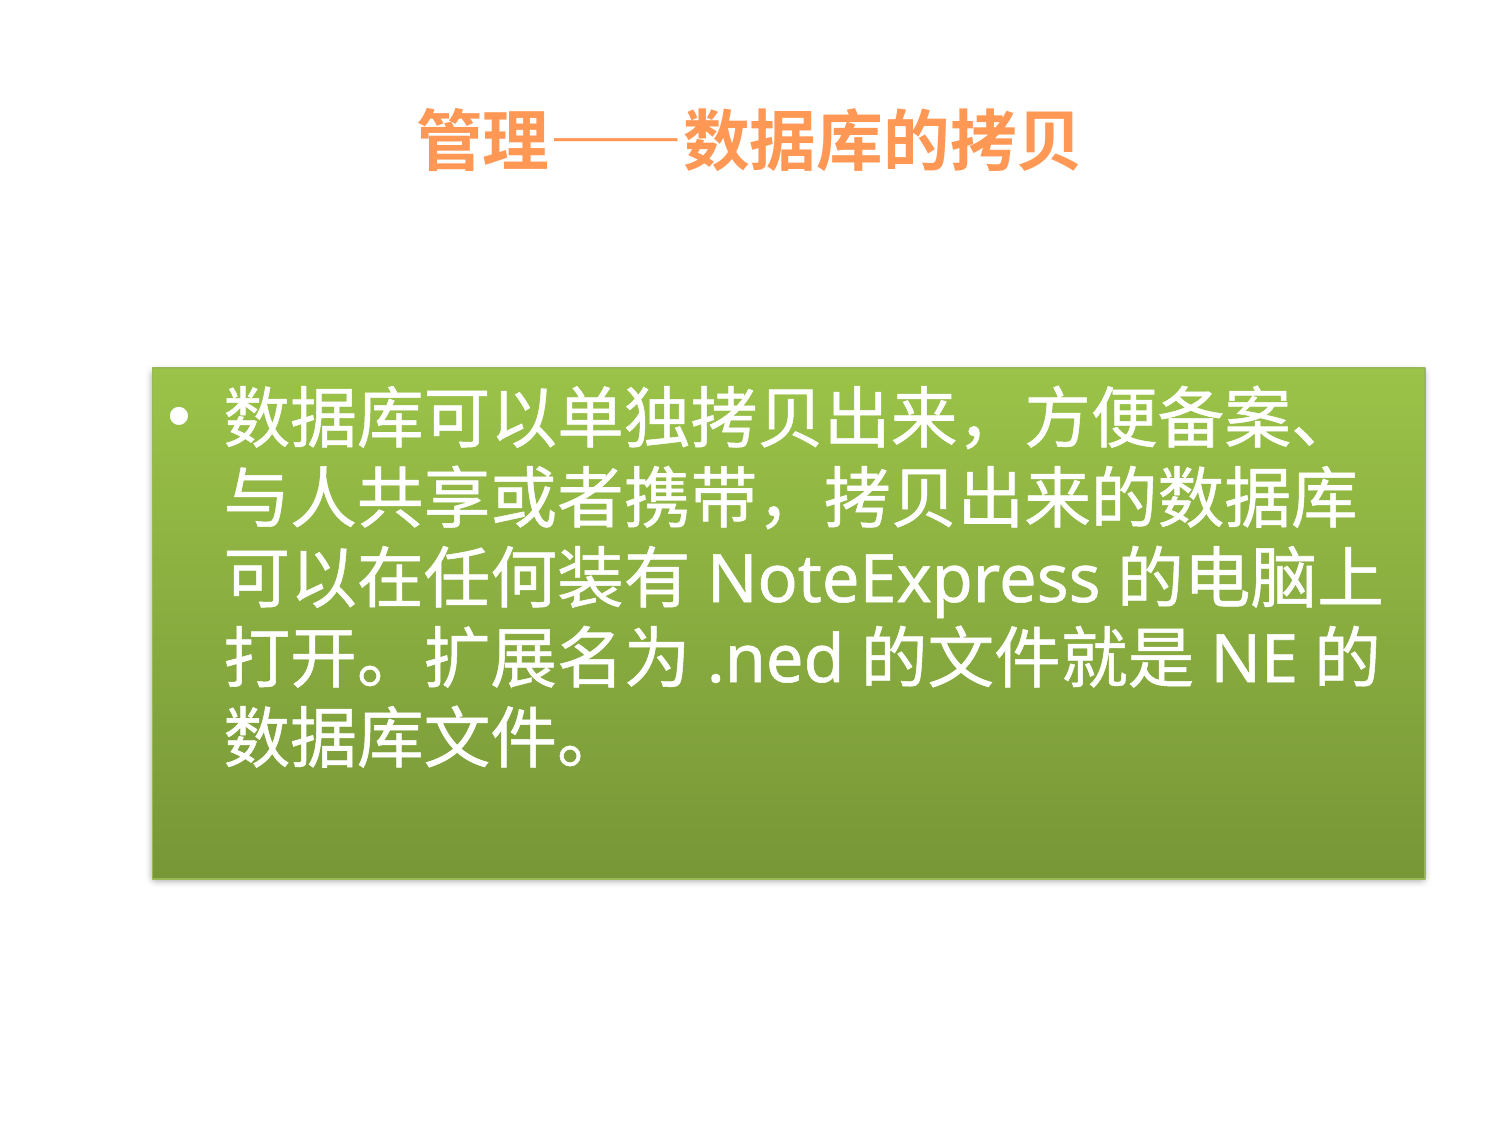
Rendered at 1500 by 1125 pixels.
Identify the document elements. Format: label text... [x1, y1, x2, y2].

list 数据库可以单独拷贝出来，方便备案、与人共享或者携带，拷贝出来的数据库可以在任何装有NoteExpress的电脑上打开。扩展名为.ned的文件就是NE的数据库文件。 [152, 367, 1426, 880]
title 管理——数据库的拷贝 [75, 45, 1425, 233]
